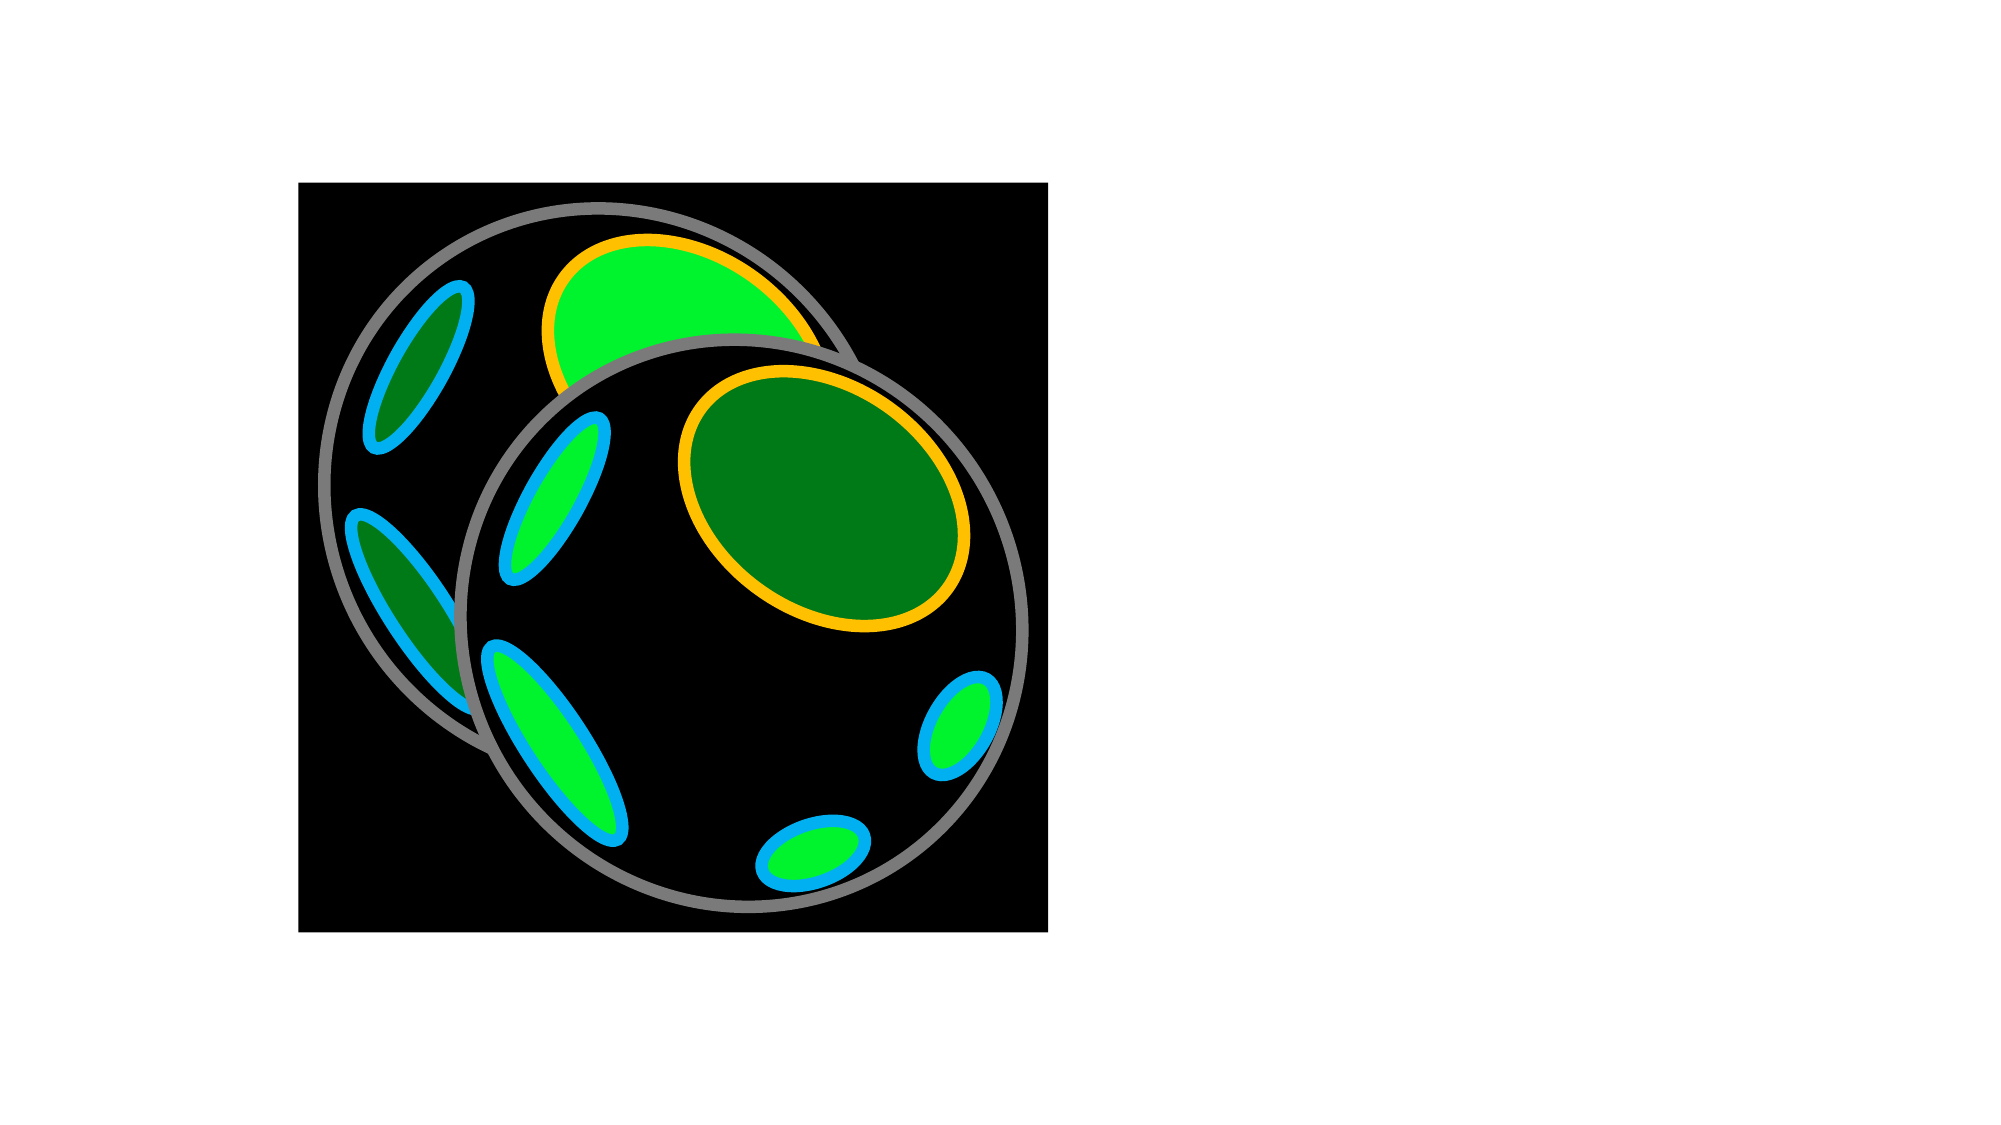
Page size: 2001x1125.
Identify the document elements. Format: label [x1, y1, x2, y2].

text_box [298, 182, 1049, 933]
